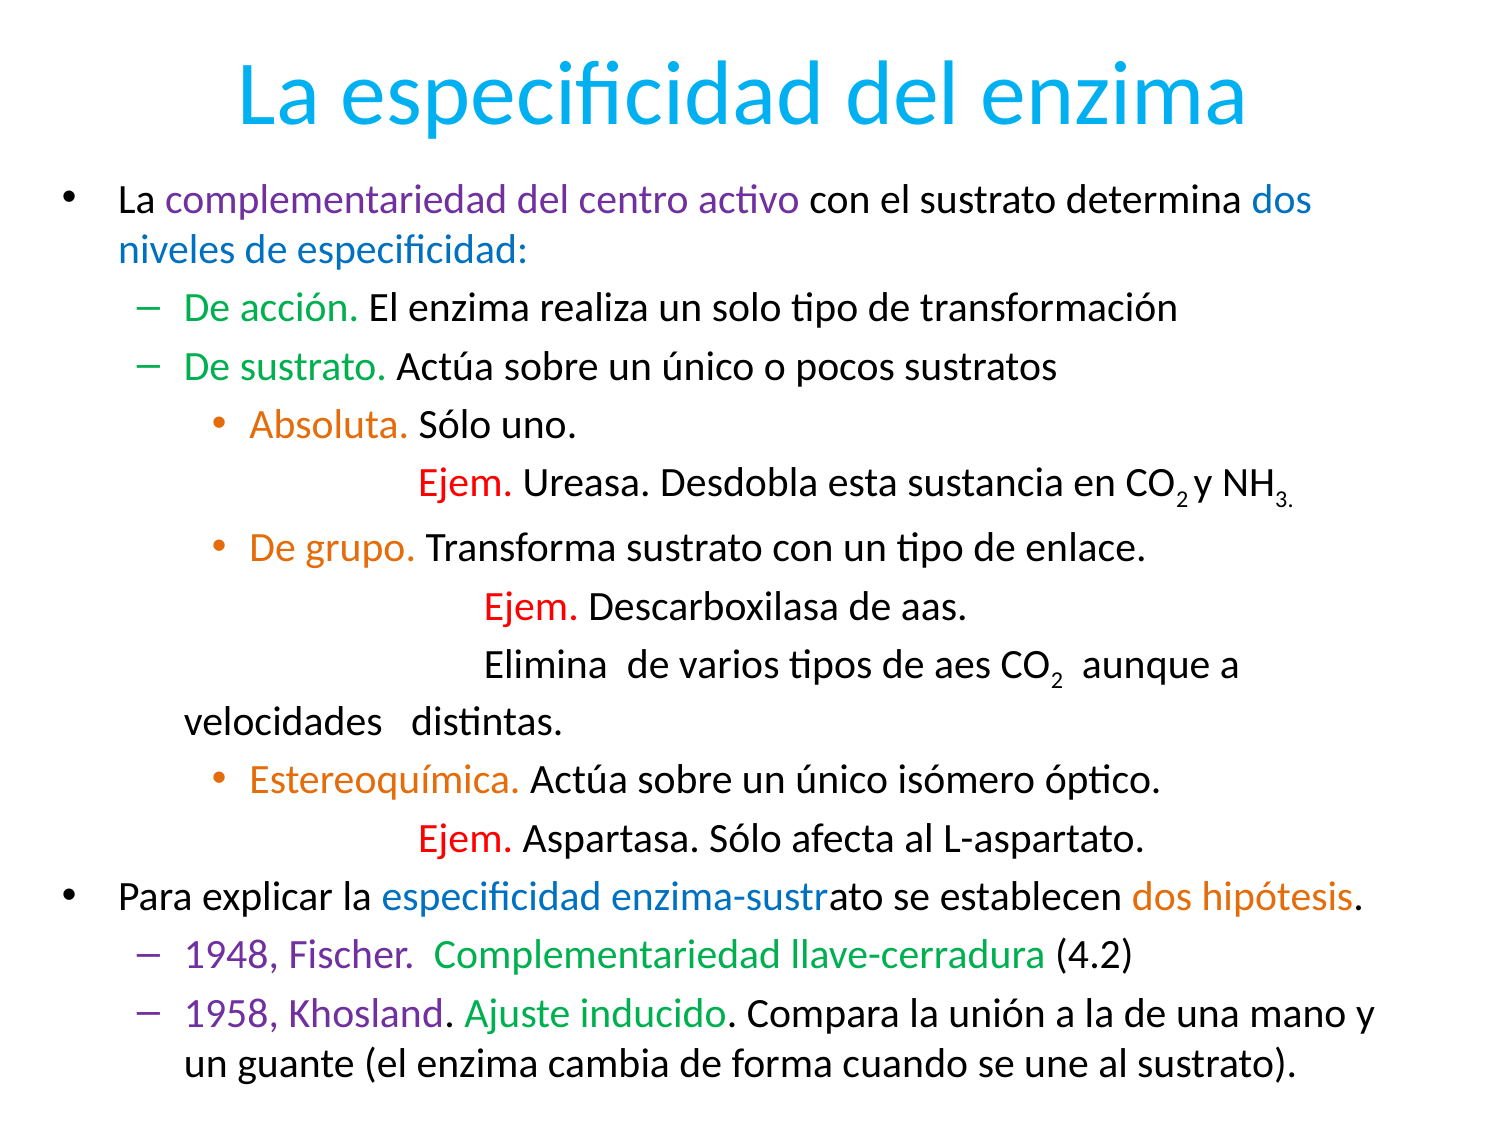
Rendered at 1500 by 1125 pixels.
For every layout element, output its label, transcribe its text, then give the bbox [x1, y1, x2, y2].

list La complementariedad del centro activo con el sustrato determina dos niveles de especificidad: De acción. El enzima realiza un solo tipo de transformación De sustrato. Actúa sobre un único o pocos sustratos Absoluta. Sólo uno. Ejem. Ureasa. Desdobla esta sustancia en CO2 y NH3. De grupo. Transforma sustrato con un tipo de enlace. Ejem. Descarboxilasa de aas. Elimina de varios tipos de aes CO2 aunque a velocidades distintas. Estereoquímica. Actúa sobre un único isómero óptico. Ejem. Aspartasa. Sólo afecta al L-aspartato. Para explicar la especificidad enzima-sustrato se establecen dos hipótesis. 1948, Fischer. Complementariedad llave-cerradura (4.2) 1958, Khosland. Ajuste inducido. Compara la unión a la de una mano y un guante (el enzima cambia de forma cuando se une al sustrato). [46, 164, 1425, 1067]
title La especificidad del enzima [35, 23, 1454, 153]
